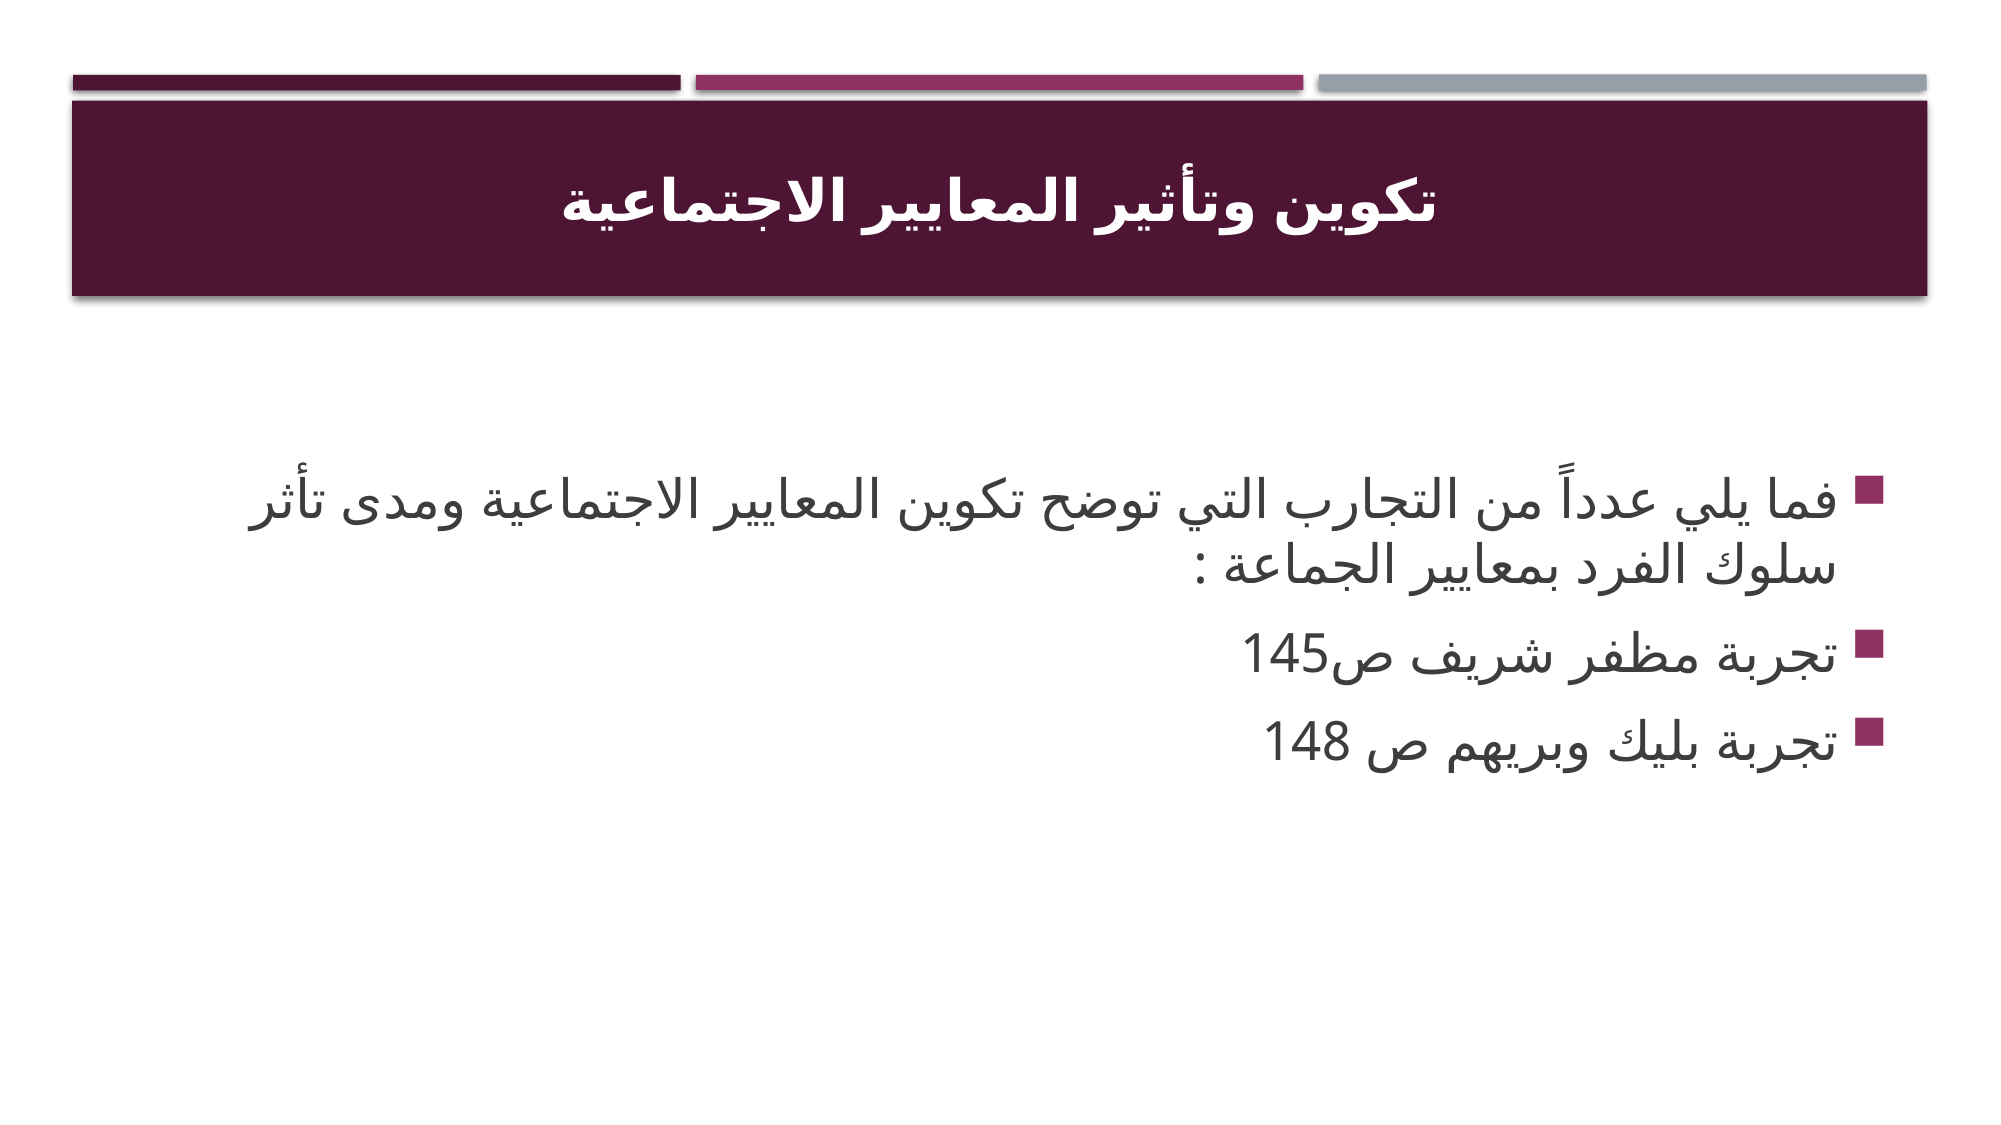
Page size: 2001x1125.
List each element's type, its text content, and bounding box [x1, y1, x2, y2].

list فما يلي عدداً من التجارب التي توضح تكوين المعايير الاجتماعية ومدى تأثر سلوك الفرد بمعايير الجماعة : تجربة مظفر شريف ص145 تجربة بليك وبريهم ص 148 [95, 357, 1905, 962]
title تكوين وتأثير المعايير الاجتماعية [95, 115, 1905, 282]
